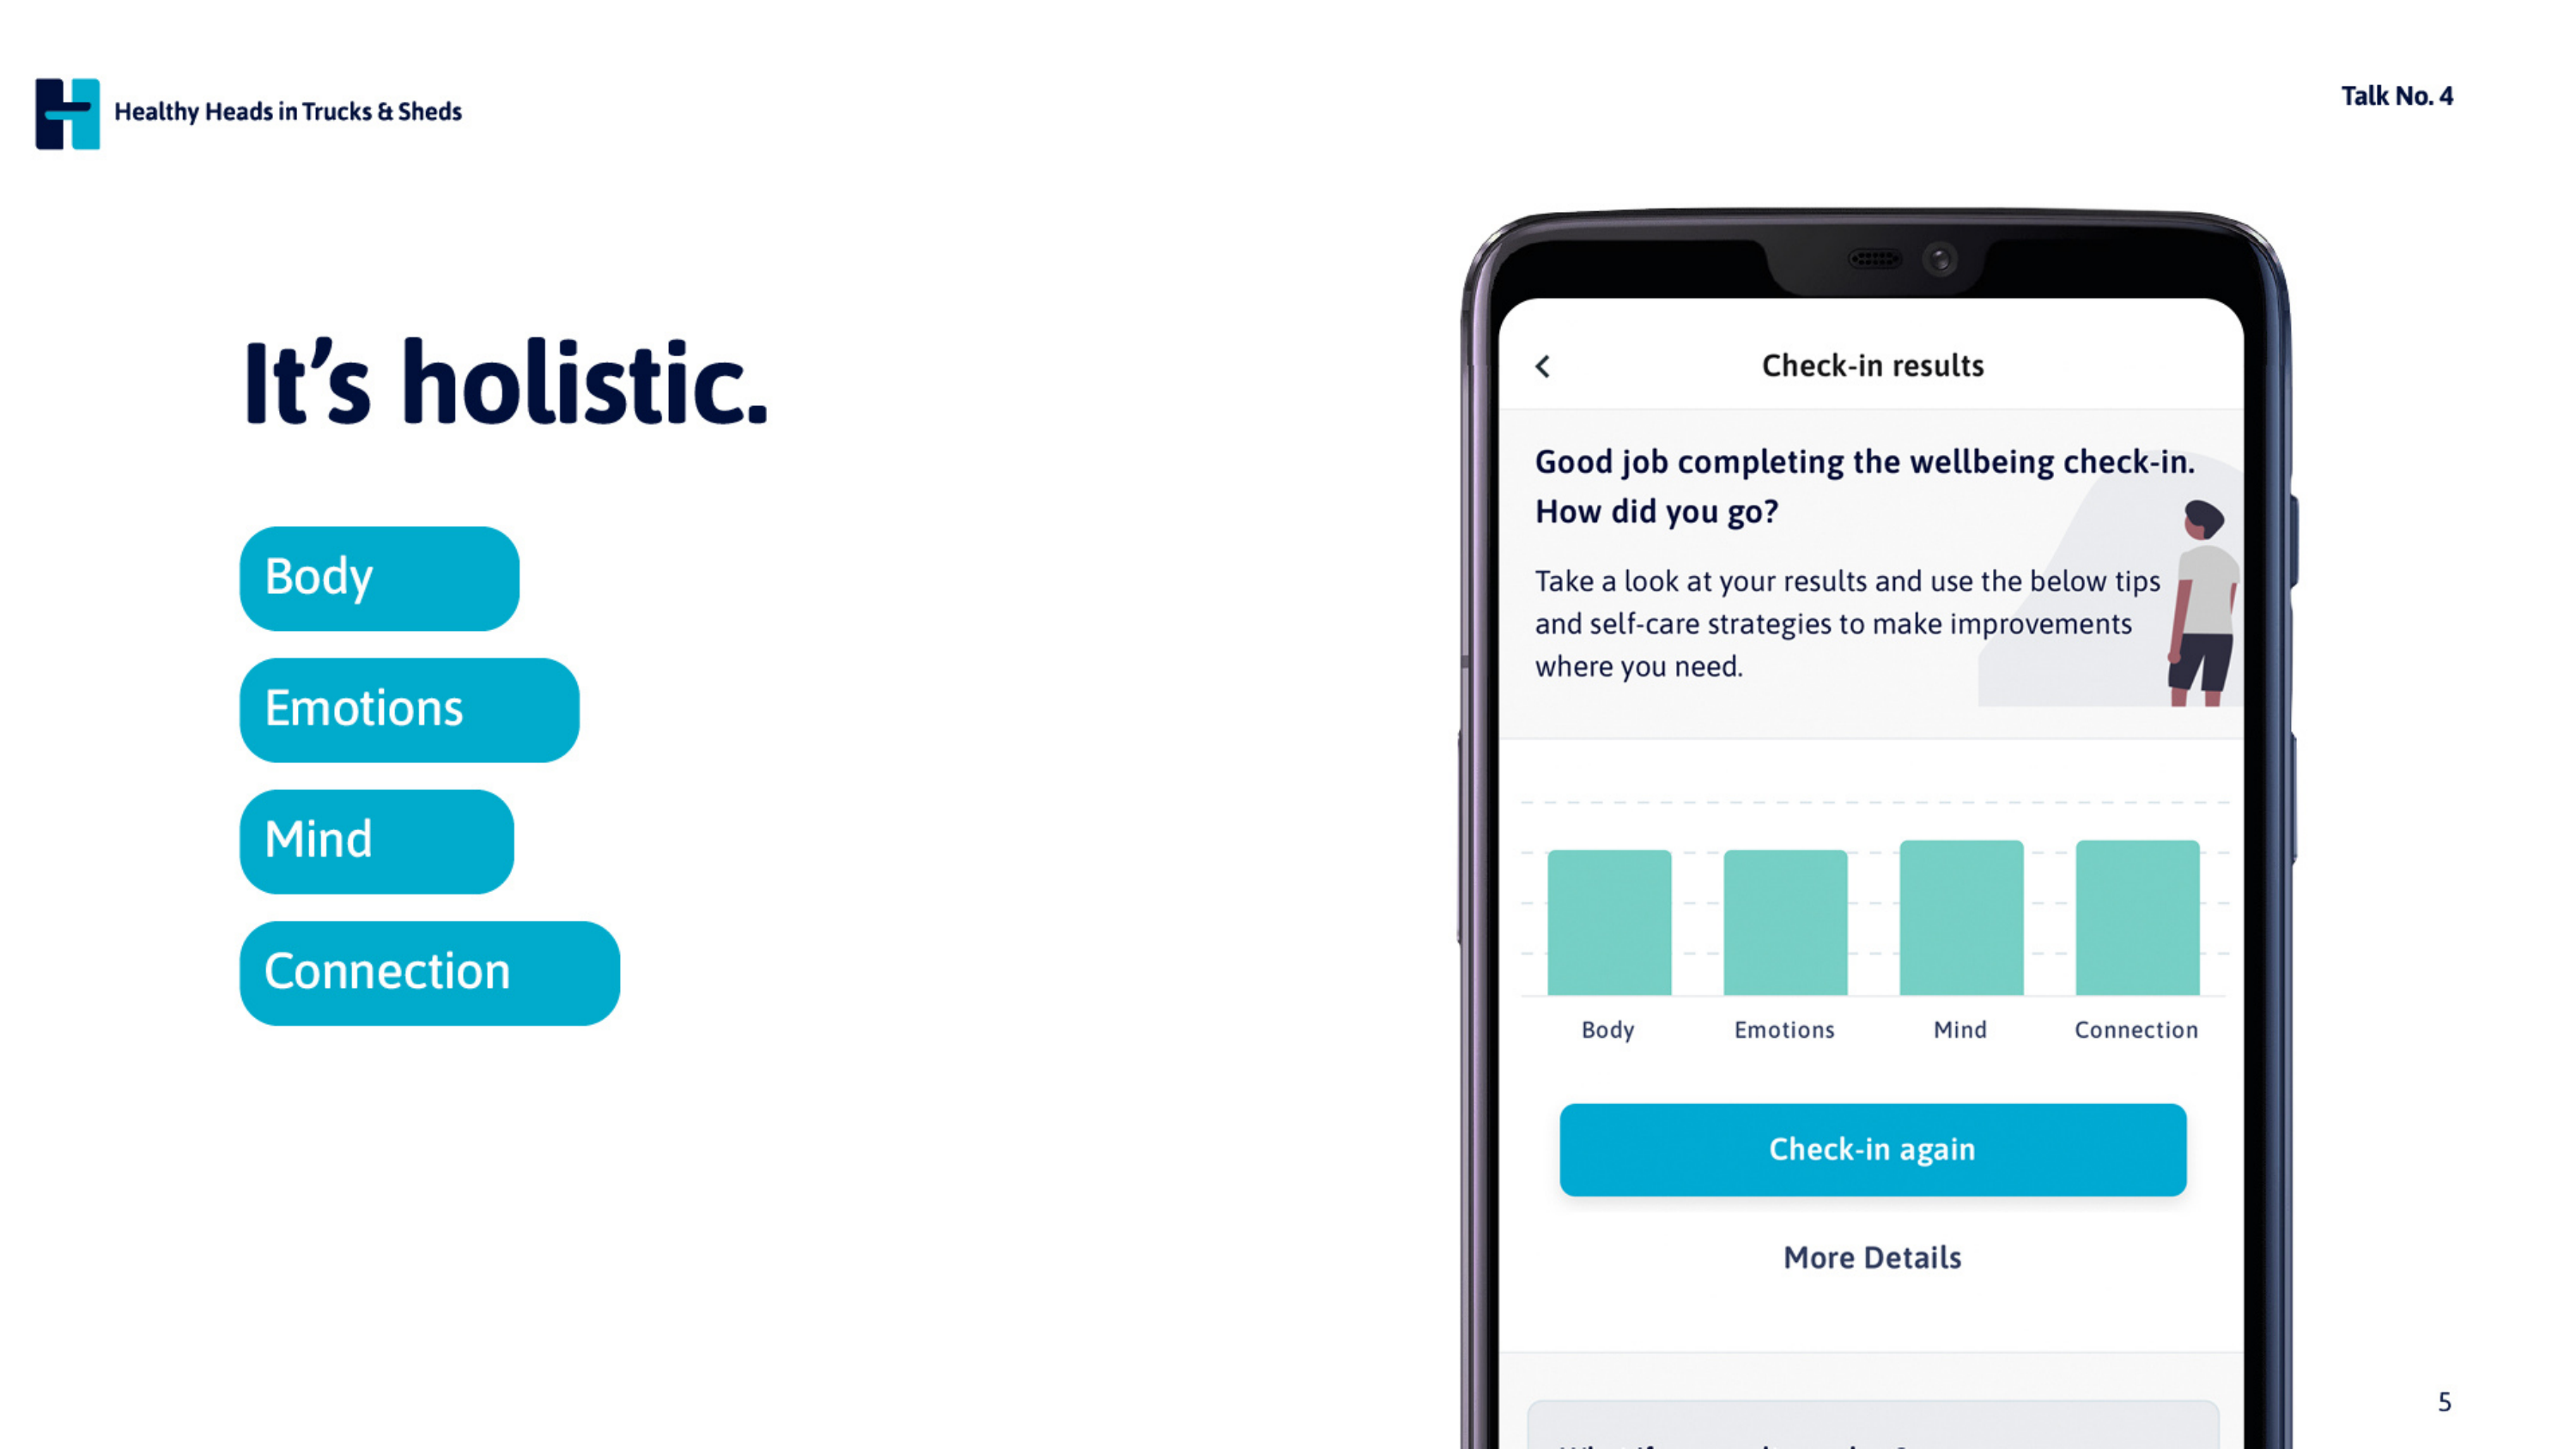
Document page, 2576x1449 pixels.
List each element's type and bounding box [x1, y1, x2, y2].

text_box [0, 0, 2534, 1449]
